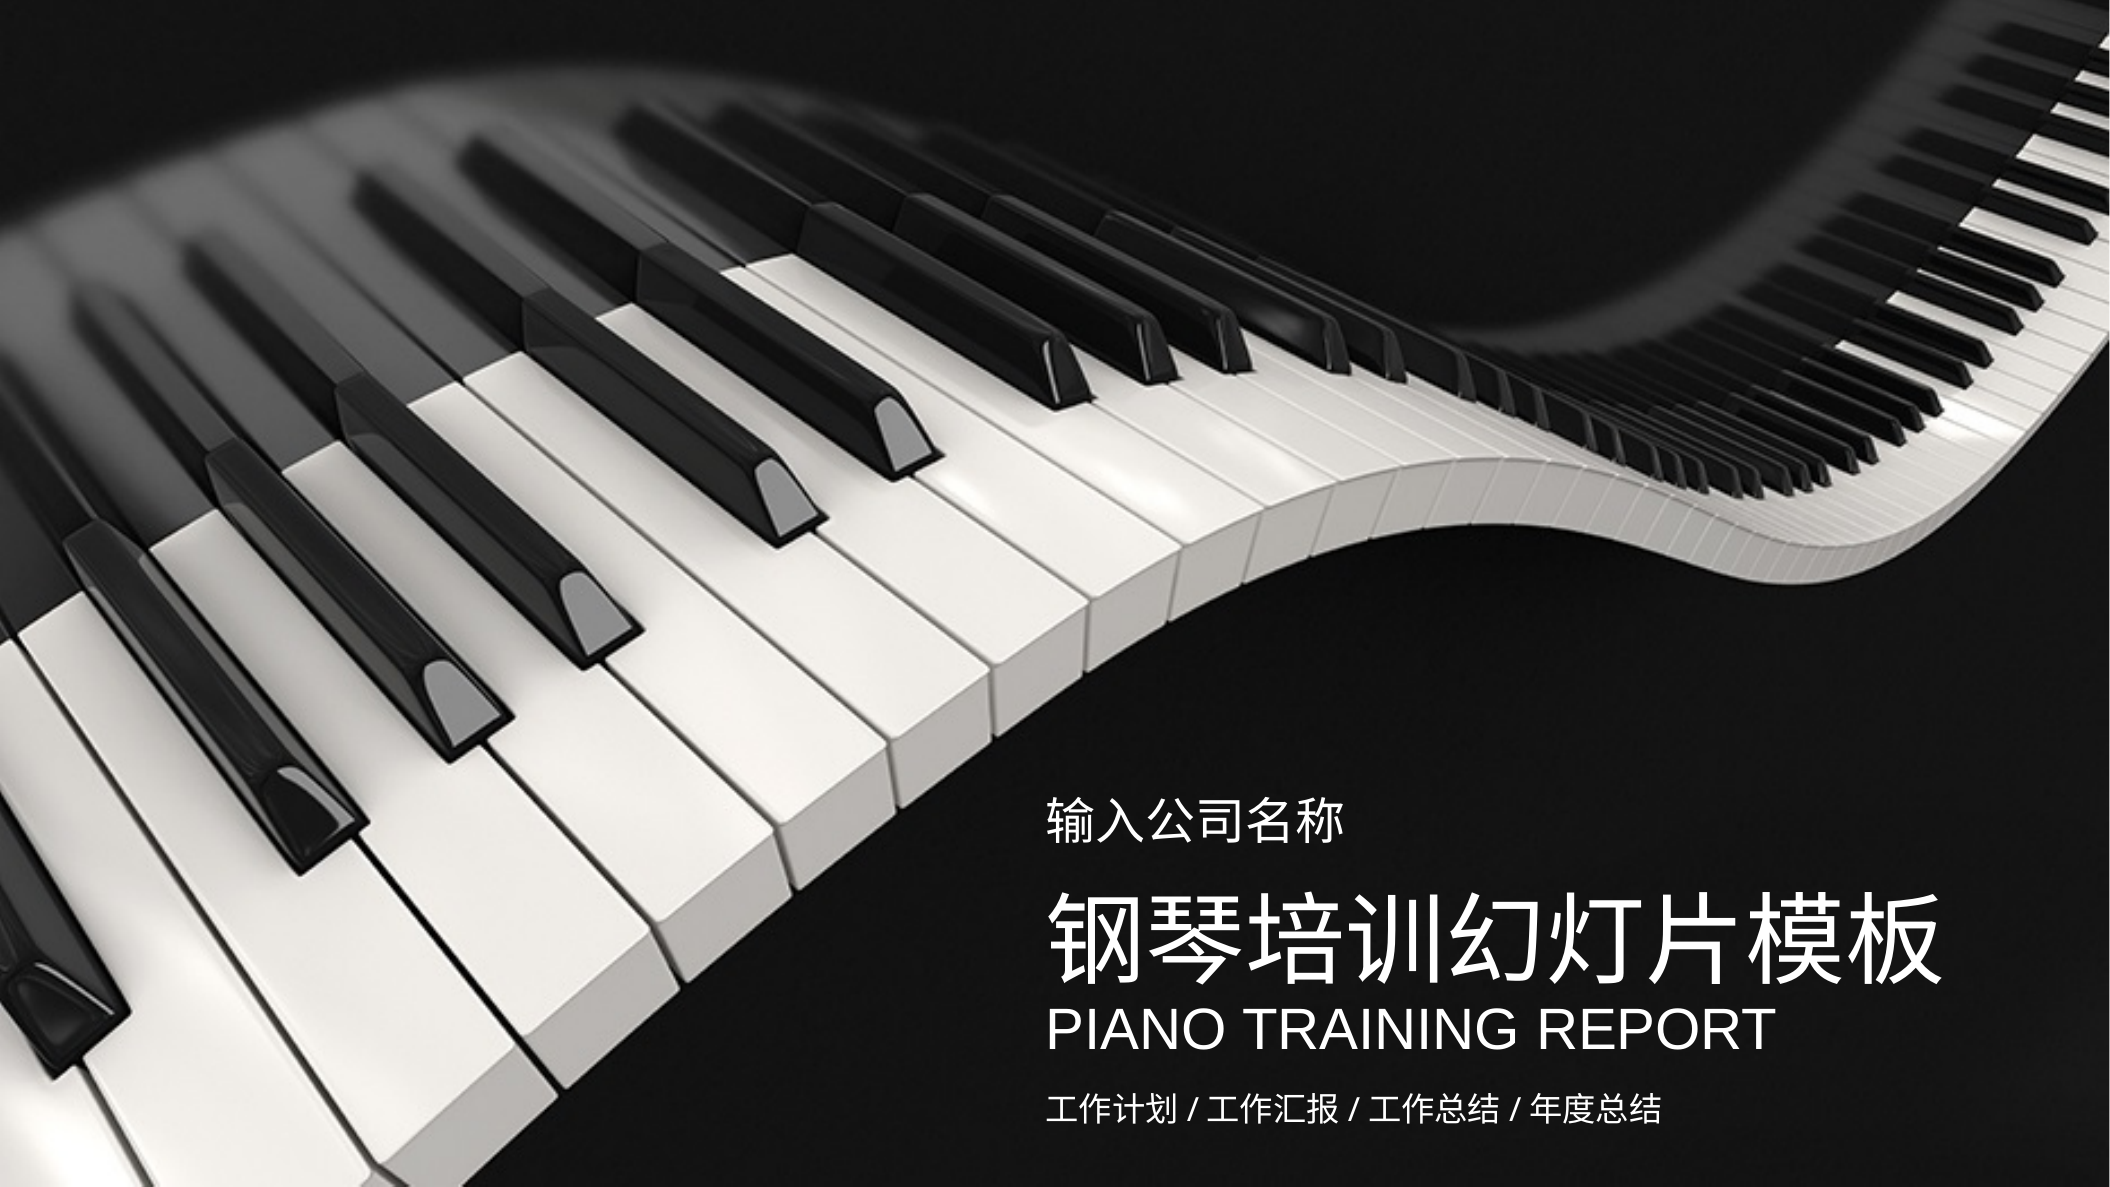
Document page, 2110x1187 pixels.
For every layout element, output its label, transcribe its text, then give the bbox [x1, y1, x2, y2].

text_box 工作计划/工作汇报/工作总结/年度总结 [1031, 1081, 1781, 1136]
text_box [0, 0, 2110, 1187]
text_box PIANO TRAINING REPORT [1030, 984, 1905, 1069]
text_box 输入公司名称 [1030, 782, 1480, 857]
text_box 钢琴培训幻灯片模板 [1031, 869, 2094, 1004]
